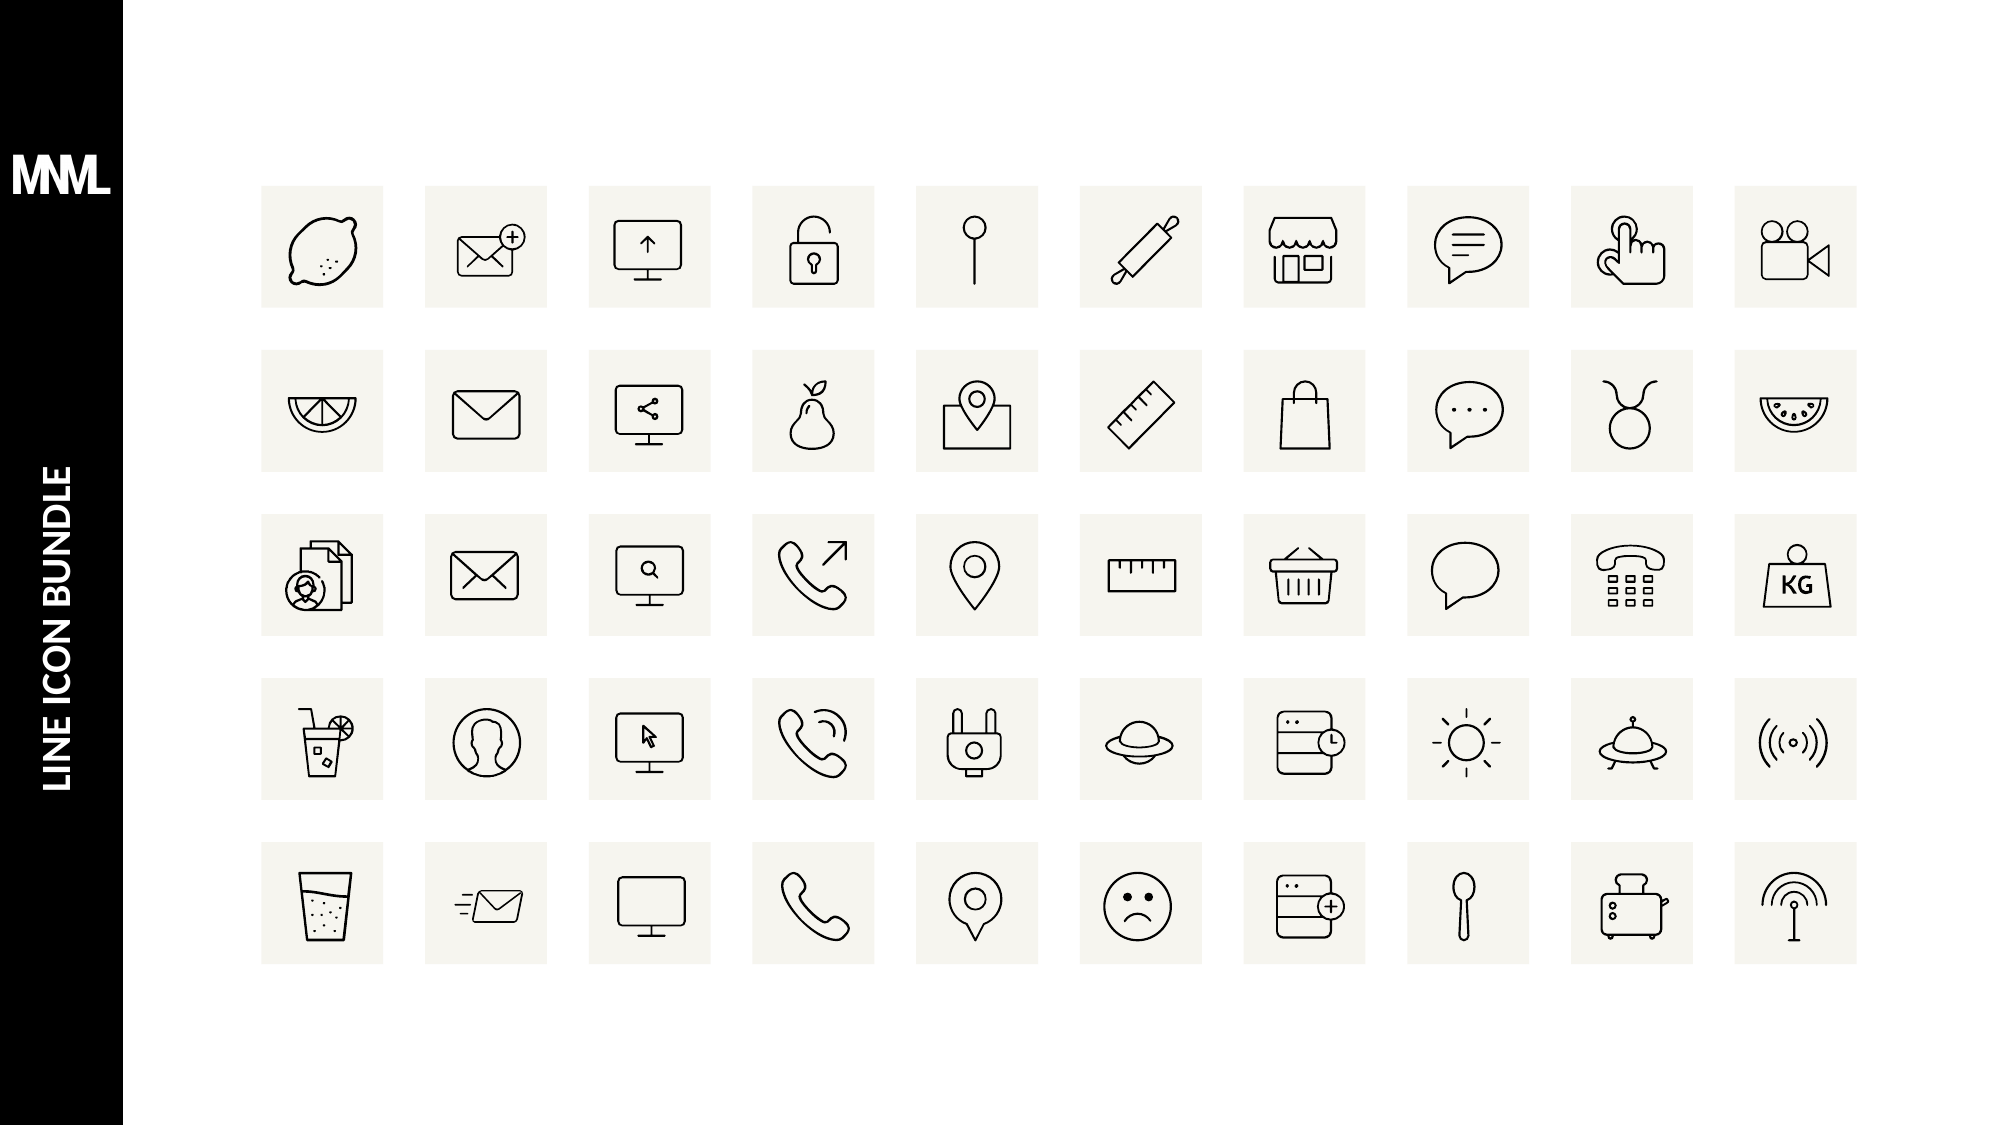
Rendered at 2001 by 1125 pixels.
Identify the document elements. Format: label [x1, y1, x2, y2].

text_box [1625, 575, 1636, 583]
text_box [789, 398, 835, 450]
text_box [1107, 380, 1176, 450]
picture [0, 113, 122, 236]
text_box [297, 708, 354, 778]
text_box [946, 708, 1002, 778]
text_box [1607, 587, 1619, 595]
text_box [617, 876, 686, 937]
text_box [1483, 760, 1491, 768]
text_box [1107, 559, 1177, 593]
text_box [288, 216, 358, 287]
text_box [1759, 397, 1829, 433]
text_box [1279, 380, 1331, 450]
text_box [1596, 215, 1666, 285]
text_box [1602, 380, 1658, 450]
text_box [1105, 720, 1174, 765]
text_box [1435, 380, 1504, 450]
text_box [472, 890, 524, 923]
text_box [1269, 547, 1339, 605]
text_box [1600, 873, 1670, 940]
text_box [962, 215, 987, 285]
text_box [1816, 718, 1828, 768]
text_box [949, 541, 1001, 611]
text_box [1103, 871, 1172, 942]
text_box [778, 708, 847, 779]
text_box [1447, 724, 1485, 762]
text_box [298, 871, 353, 942]
text_box [1441, 717, 1450, 726]
text_box [1642, 599, 1654, 607]
text_box [1273, 254, 1333, 284]
text_box [789, 215, 839, 285]
text_box [1452, 871, 1476, 942]
text_box [1276, 874, 1345, 939]
text_box [1761, 871, 1828, 907]
text_box [1483, 717, 1491, 726]
text_box [1598, 715, 1668, 770]
text_box [1642, 587, 1654, 595]
text_box [803, 380, 827, 397]
text_box [452, 708, 522, 778]
text_box [948, 871, 1003, 942]
text_box [287, 397, 357, 433]
text_box [1802, 732, 1808, 754]
text_box [1607, 575, 1619, 583]
text_box [1268, 216, 1338, 249]
text_box [1596, 544, 1665, 572]
text_box [1625, 587, 1636, 595]
text_box [1758, 718, 1771, 768]
text_box [450, 550, 519, 601]
text_box [1433, 216, 1503, 285]
text_box [1768, 725, 1778, 761]
text_box [614, 384, 684, 446]
text_box [1430, 541, 1500, 610]
text_box [285, 540, 353, 612]
text_box [615, 545, 685, 607]
text_box [1110, 215, 1180, 285]
text_box [1276, 710, 1346, 775]
text_box [1625, 599, 1636, 607]
text_box [1760, 220, 1830, 281]
text_box [1607, 599, 1619, 607]
text_box [1809, 725, 1818, 761]
text_box [1642, 575, 1654, 583]
text_box [615, 712, 684, 774]
text_box [1787, 900, 1801, 942]
text_box [613, 219, 683, 281]
text_box [942, 380, 1012, 450]
text_box [777, 541, 847, 611]
text_box [456, 223, 526, 277]
text_box [1788, 738, 1798, 748]
text_box [1762, 543, 1832, 608]
text_box [780, 871, 850, 942]
text_box [1778, 732, 1785, 754]
text_box [1441, 760, 1450, 768]
text_box [451, 390, 521, 440]
